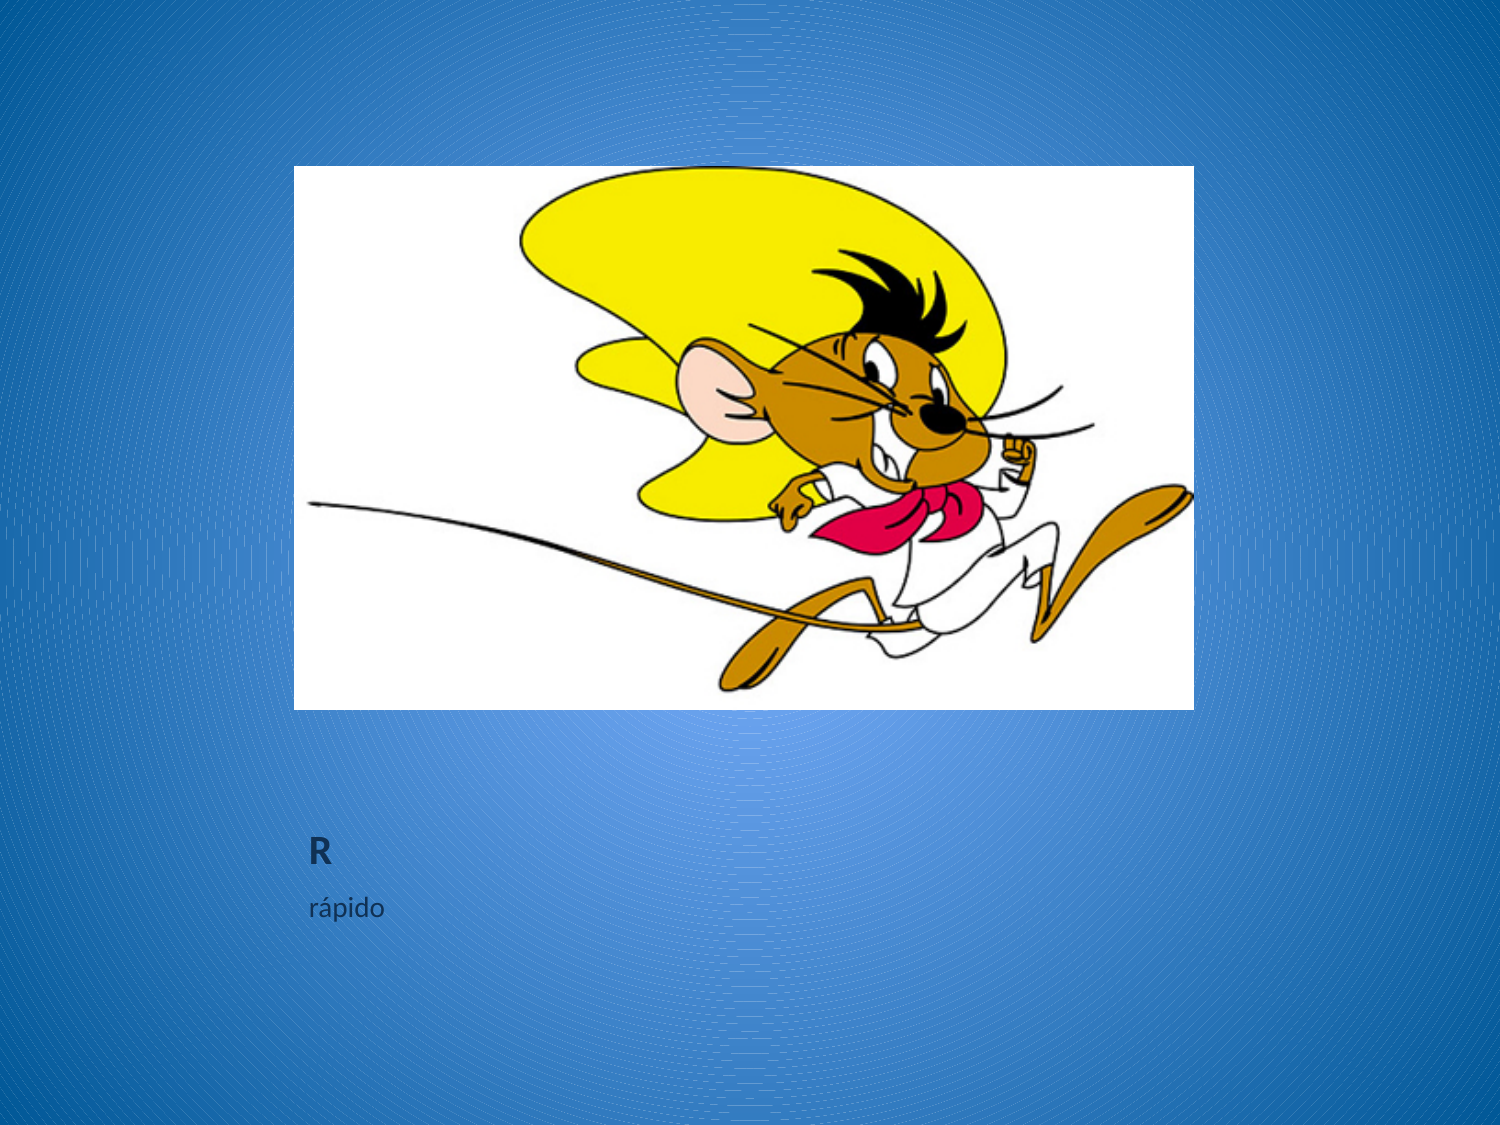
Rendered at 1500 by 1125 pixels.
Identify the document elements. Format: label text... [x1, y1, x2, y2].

title R [294, 787, 1194, 880]
picture [293, 100, 1195, 776]
list rápido [294, 880, 1194, 1013]
